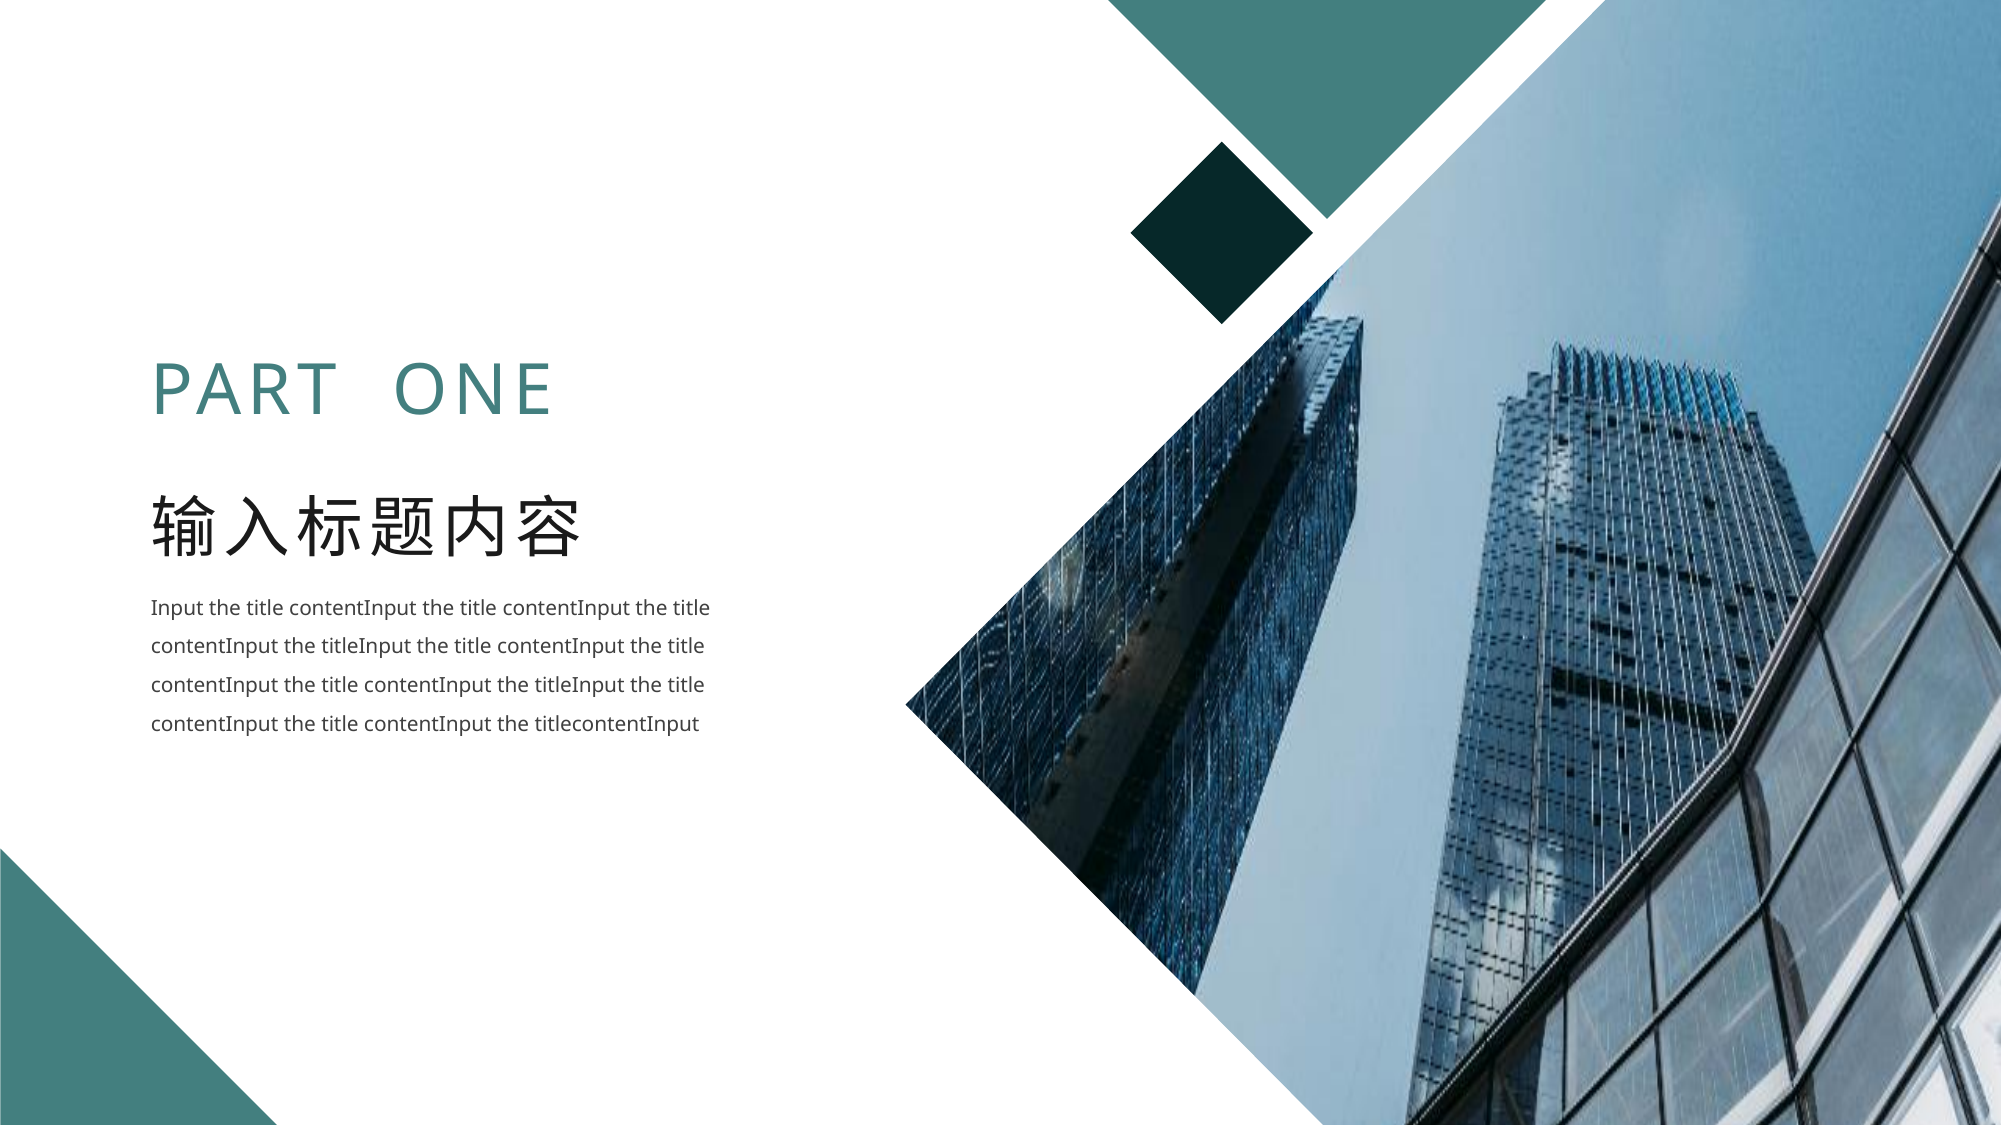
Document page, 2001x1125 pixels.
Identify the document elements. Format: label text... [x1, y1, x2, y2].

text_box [905, 0, 2000, 1125]
text_box 输入标题内容 [136, 477, 616, 573]
text_box Input the title contentInput the title contentInput the title contentInput the titleInput the title contentInput the title contentInput the title contentInput the titleInput the title contentInput the title contentInput the titlecontentInput [136, 573, 810, 781]
text_box [0, 846, 279, 1125]
text_box PART ONE [136, 335, 616, 436]
